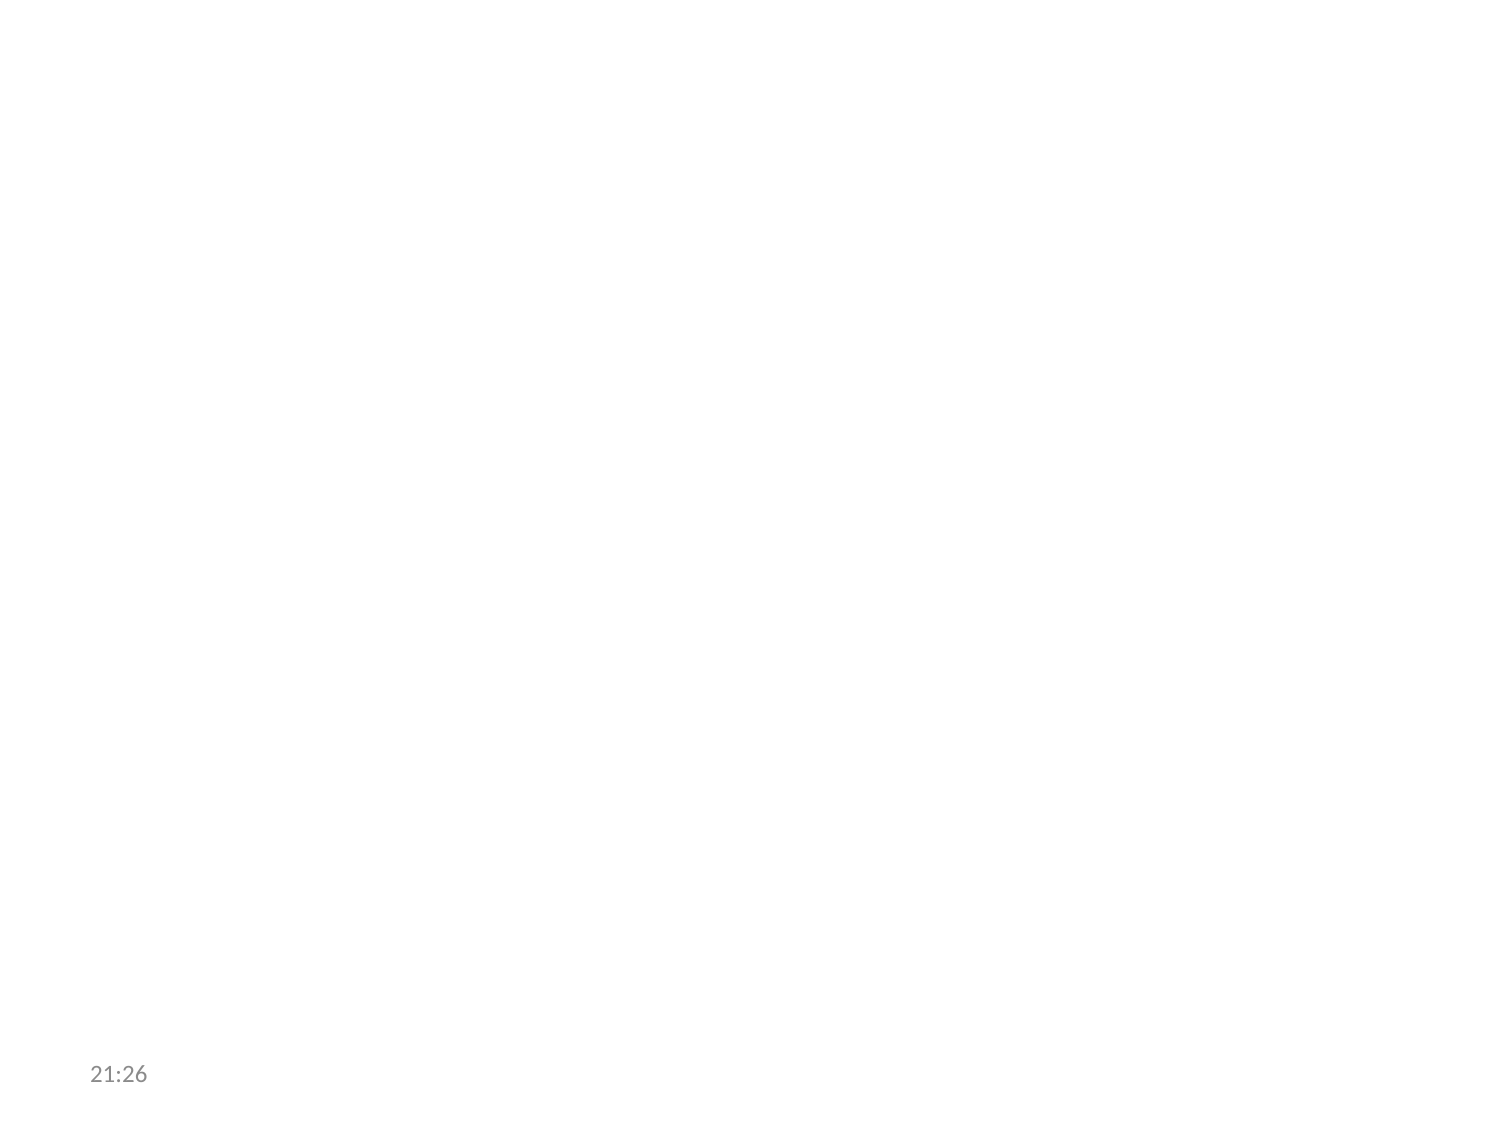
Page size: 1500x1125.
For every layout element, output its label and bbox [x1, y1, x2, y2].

slide_number [75, 1042, 425, 1103]
